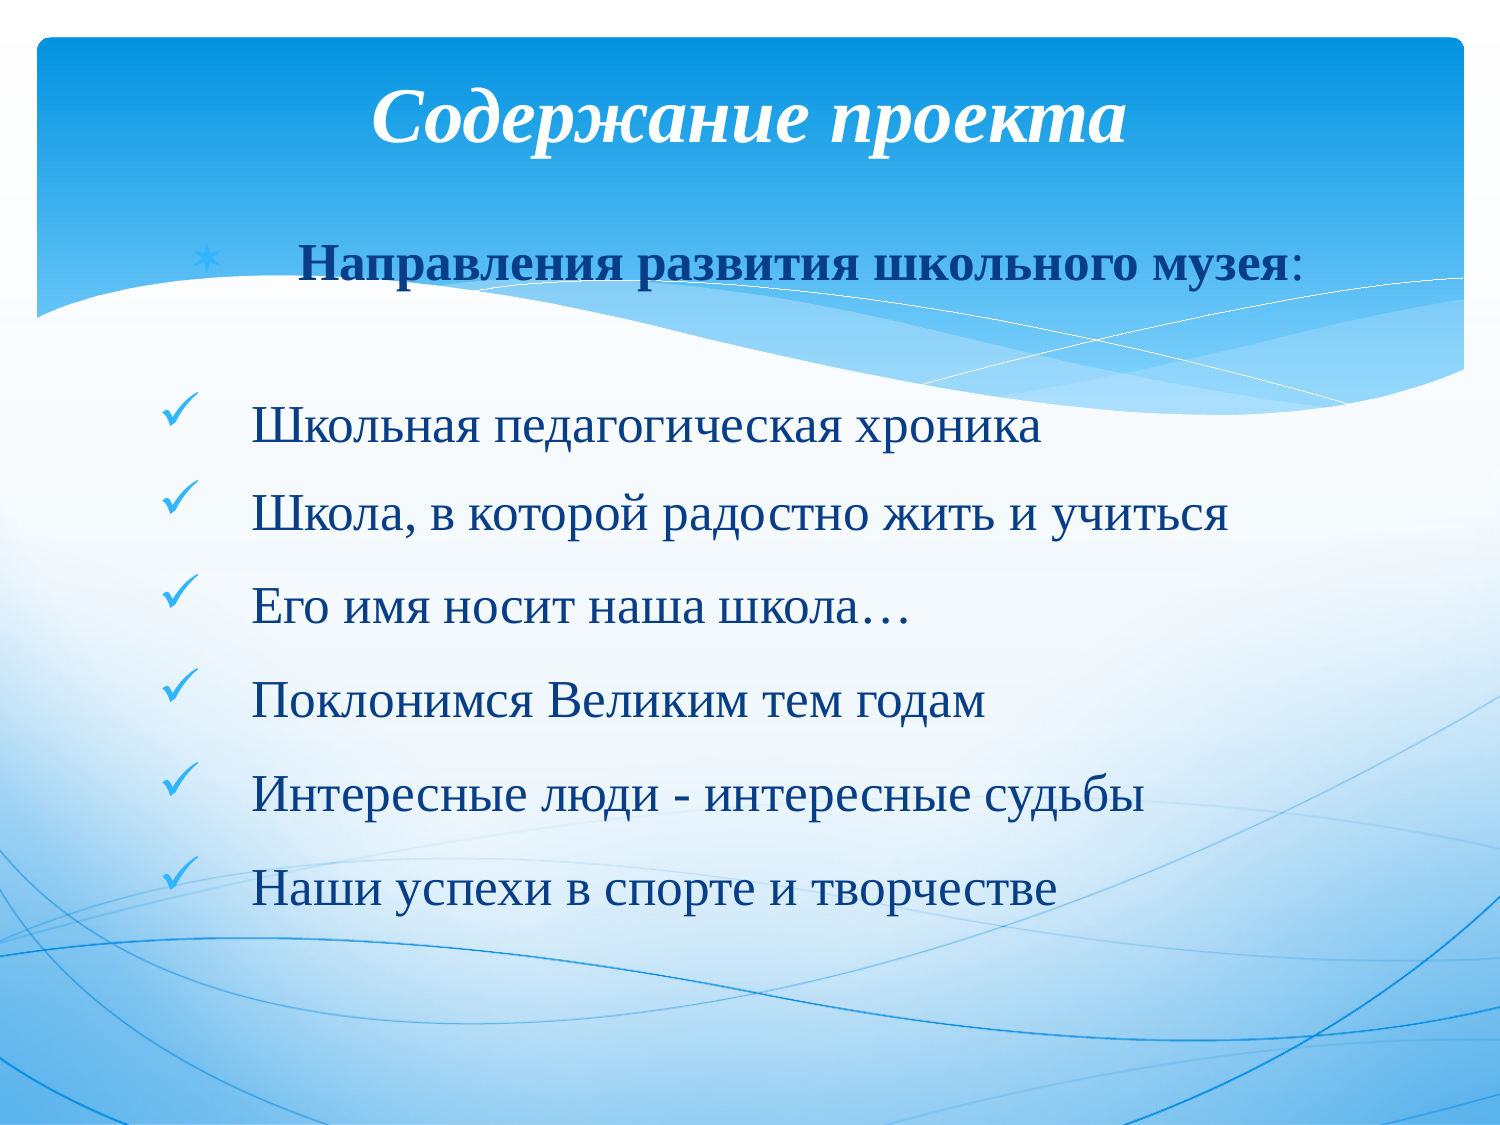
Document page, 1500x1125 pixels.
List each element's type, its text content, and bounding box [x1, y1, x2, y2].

title Содержание проекта [75, 55, 1425, 261]
list Направления развития школьного музея: Школьная педагогическая хроника Школа, в которой радостно жить и учиться Его имя носит наша школа… Поклонимся Великим тем годам Интересные люди - интересные судьбы Наши успехи в спорте и творчестве [143, 261, 1359, 1005]
